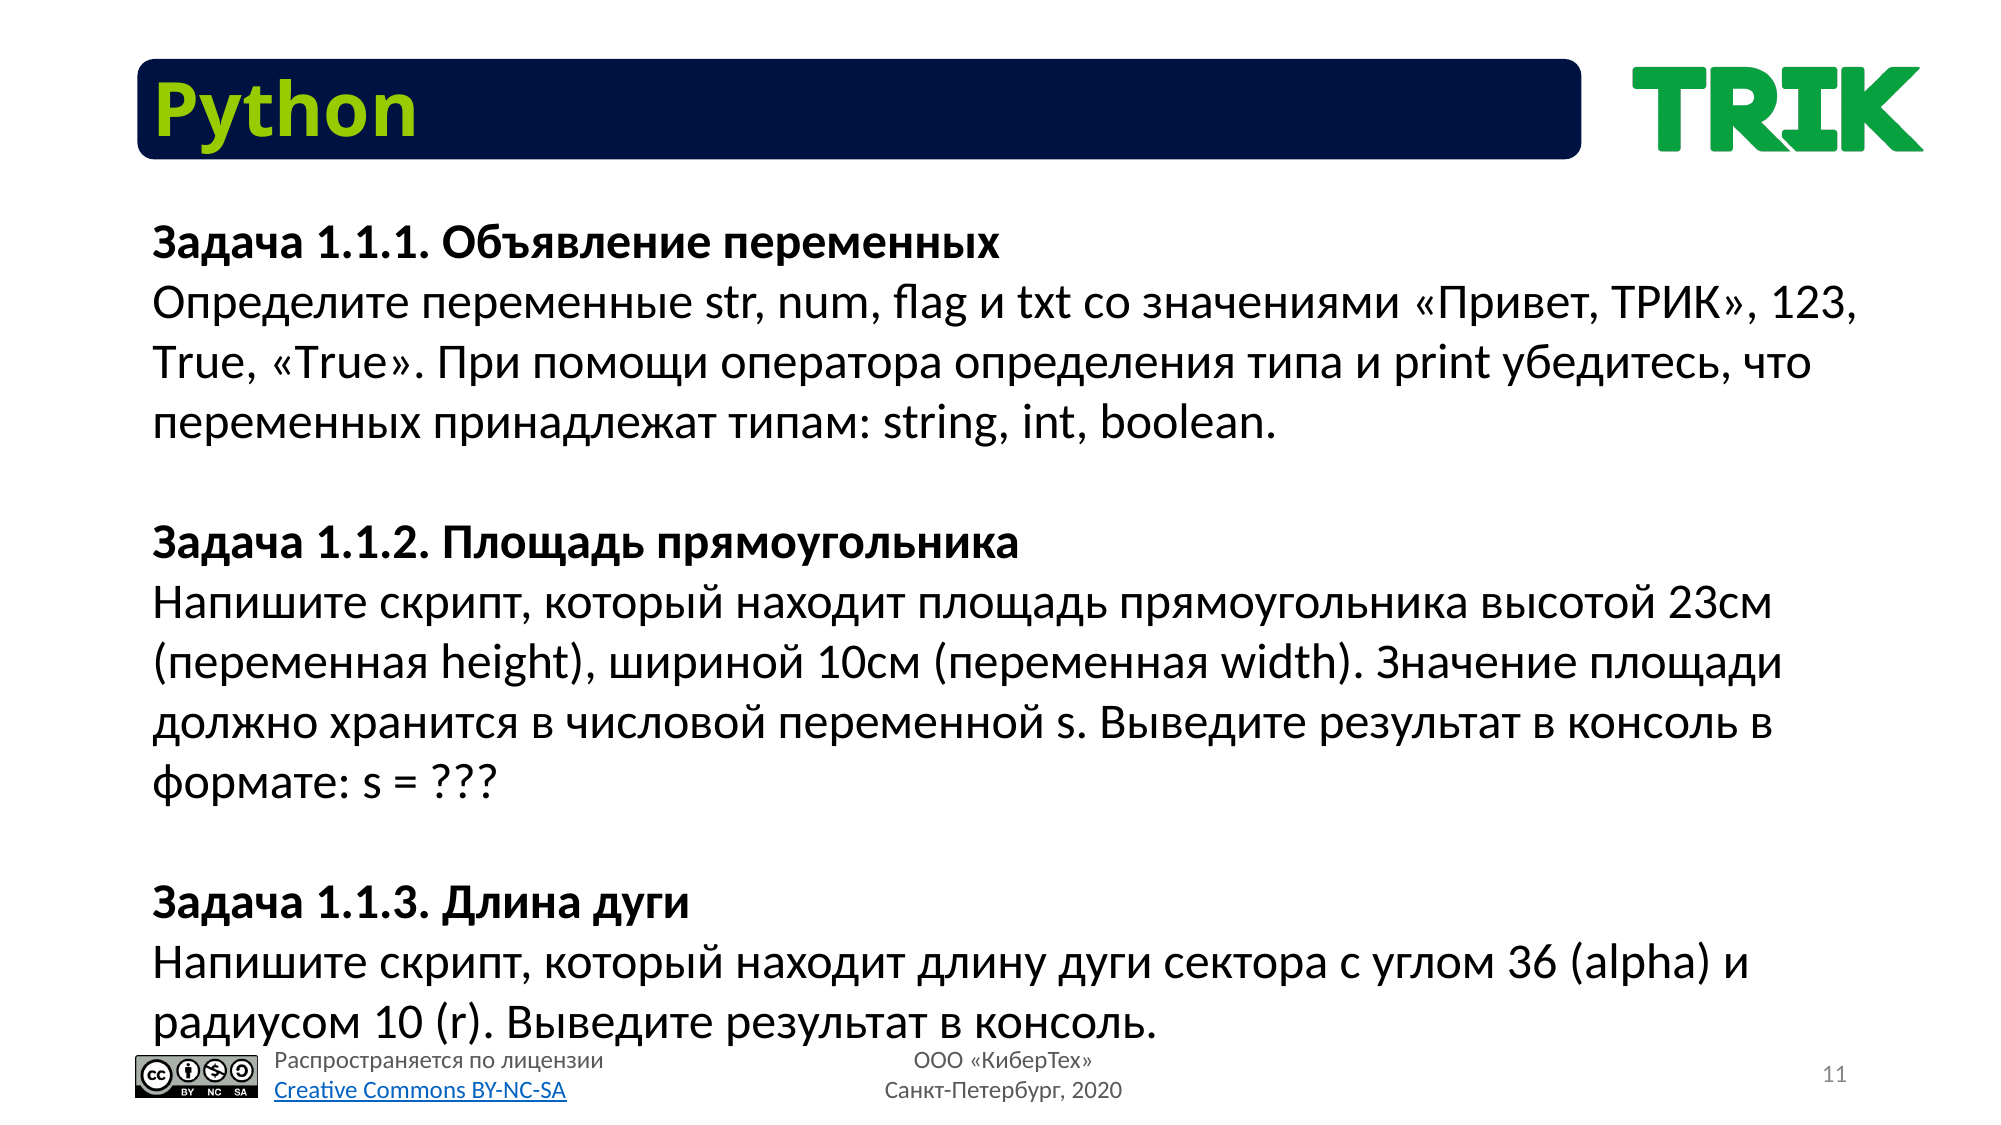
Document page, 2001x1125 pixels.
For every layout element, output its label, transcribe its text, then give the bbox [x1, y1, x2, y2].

picture [1631, 64, 1924, 154]
text_box Задача 1.1.1. Объявление переменных Определите переменные str, num, flag и txt со значениями «Привет, ТРИК», 123, True, «True». При помощи оператора определения типа и print убедитесь, что переменных принадлежат типам: string, int, boolean. Задача 1.1.2. Площадь прямоугольника Напишите скрипт, который находит площадь прямоугольника высотой 23см (переменная height), шириной 10см (переменная width). Значение площади должно хранится в числовой переменной s. Выведите результат в консоль в формате: s = ??? Задача 1.1.3. Длина дуги Напишите скрипт, который находит длину дуги сектора с углом 36 (alpha) и радиусом 10 (r). Выведите результат в консоль. [137, 201, 1929, 1103]
title Python [137, 61, 1582, 163]
